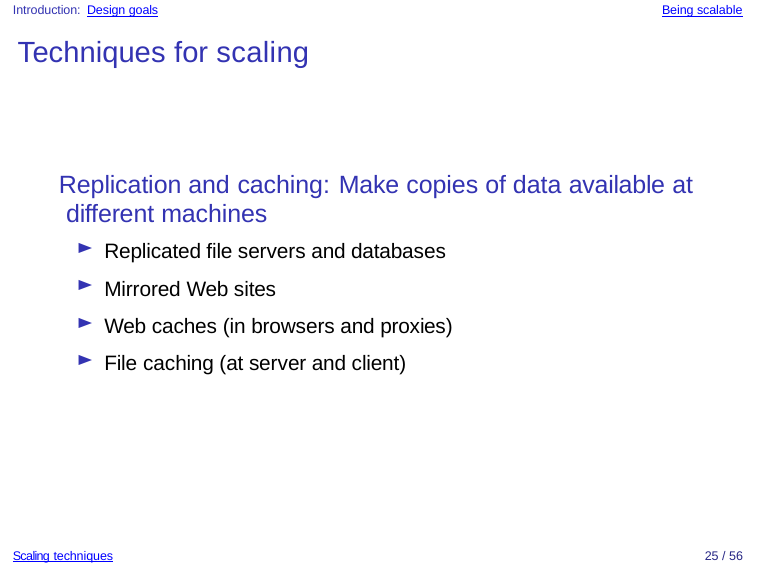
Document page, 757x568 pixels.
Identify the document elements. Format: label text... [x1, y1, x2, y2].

text_box Scaling techniques [10, 546, 120, 563]
text_box Being scalable [660, 0, 745, 18]
text_box Techniques for scaling [15, 30, 315, 69]
text_box Introduction: Design goals [10, 0, 163, 18]
text_box Replication and caching: Make copies of data available at different machines Replicated file servers and databases Mirrored Web sites Web caches (in browsers and proxies) File caching (at server and client) [52, 165, 699, 375]
slide_number 25 / 56 [698, 546, 745, 568]
